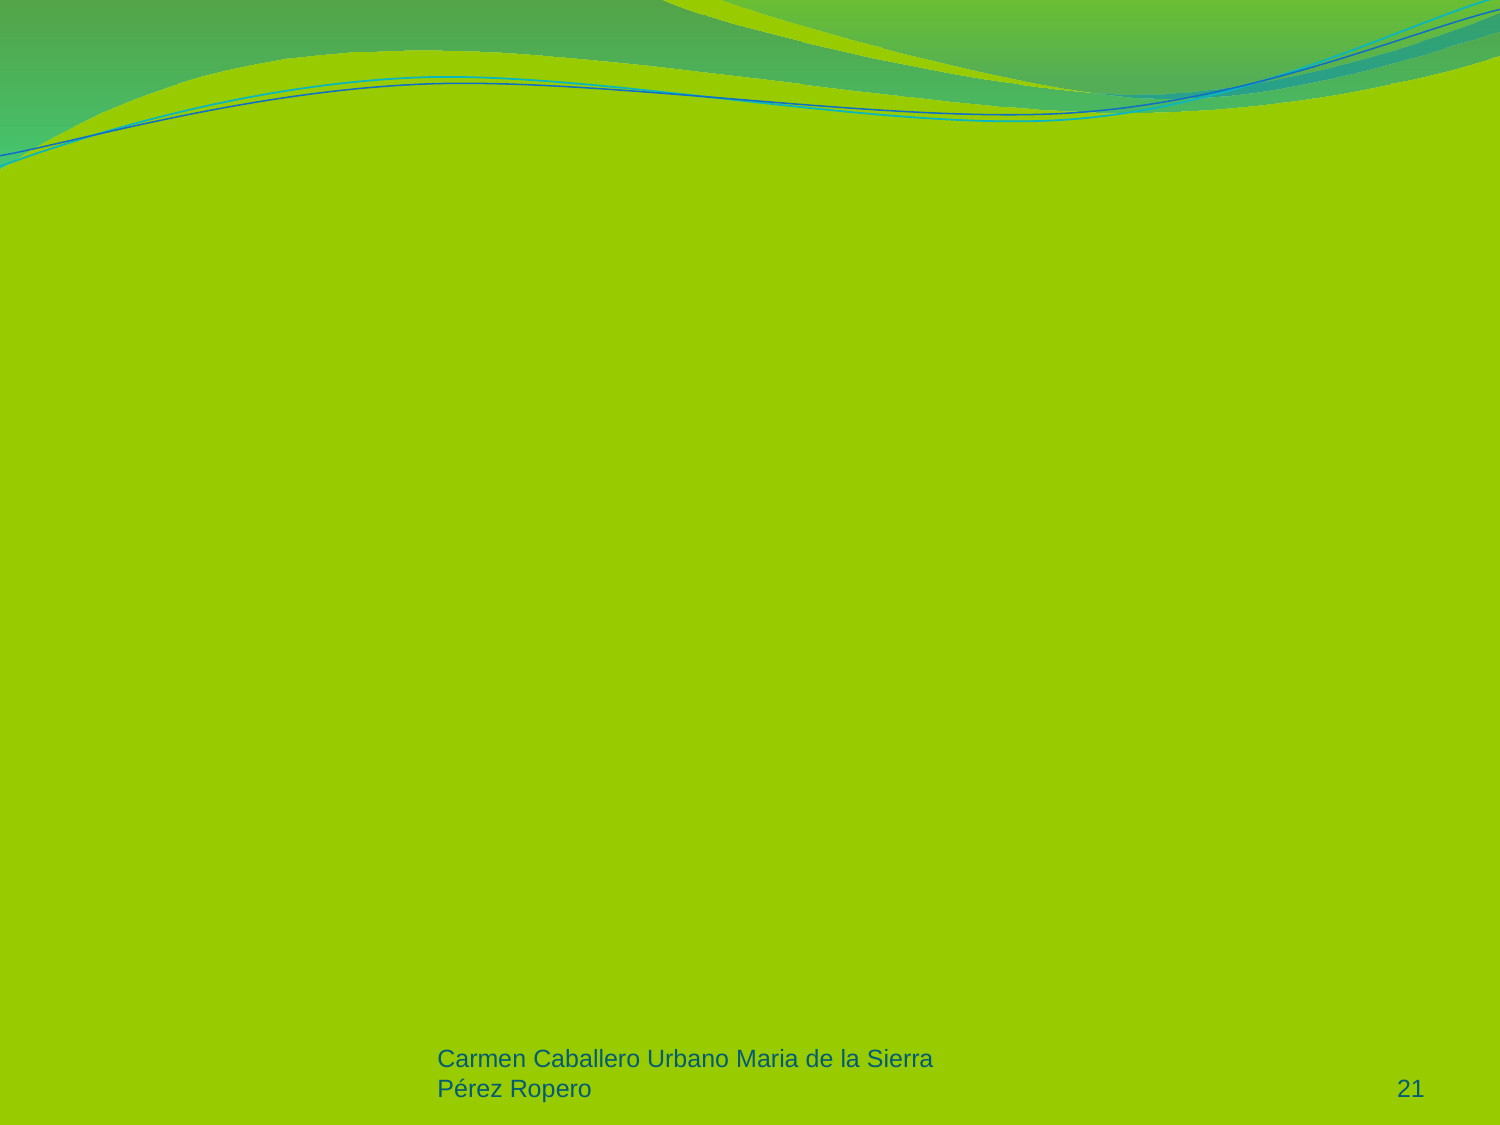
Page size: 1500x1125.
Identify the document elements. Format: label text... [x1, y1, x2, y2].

slide_number 21 [1299, 1042, 1425, 1103]
footer Carmen Caballero Urbano Maria de la Sierra Pérez Ropero [437, 1042, 988, 1103]
